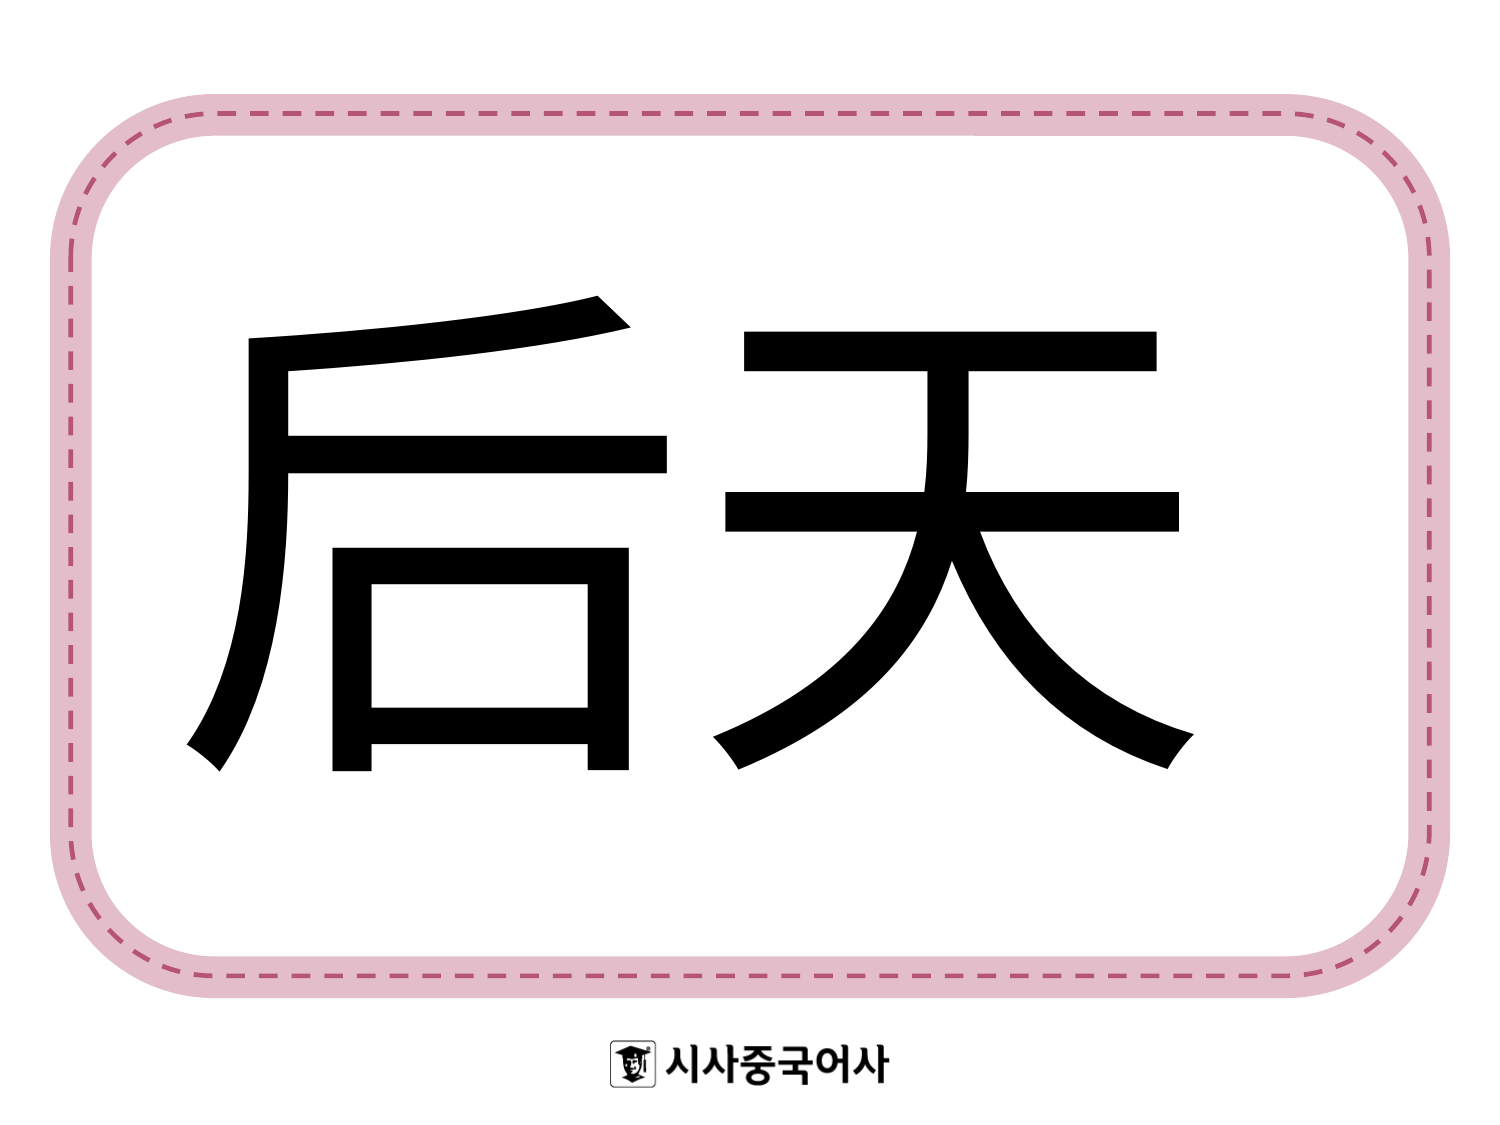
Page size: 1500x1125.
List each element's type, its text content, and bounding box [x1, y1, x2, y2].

picture [602, 1034, 898, 1094]
text_box 后天 [145, 189, 1354, 853]
